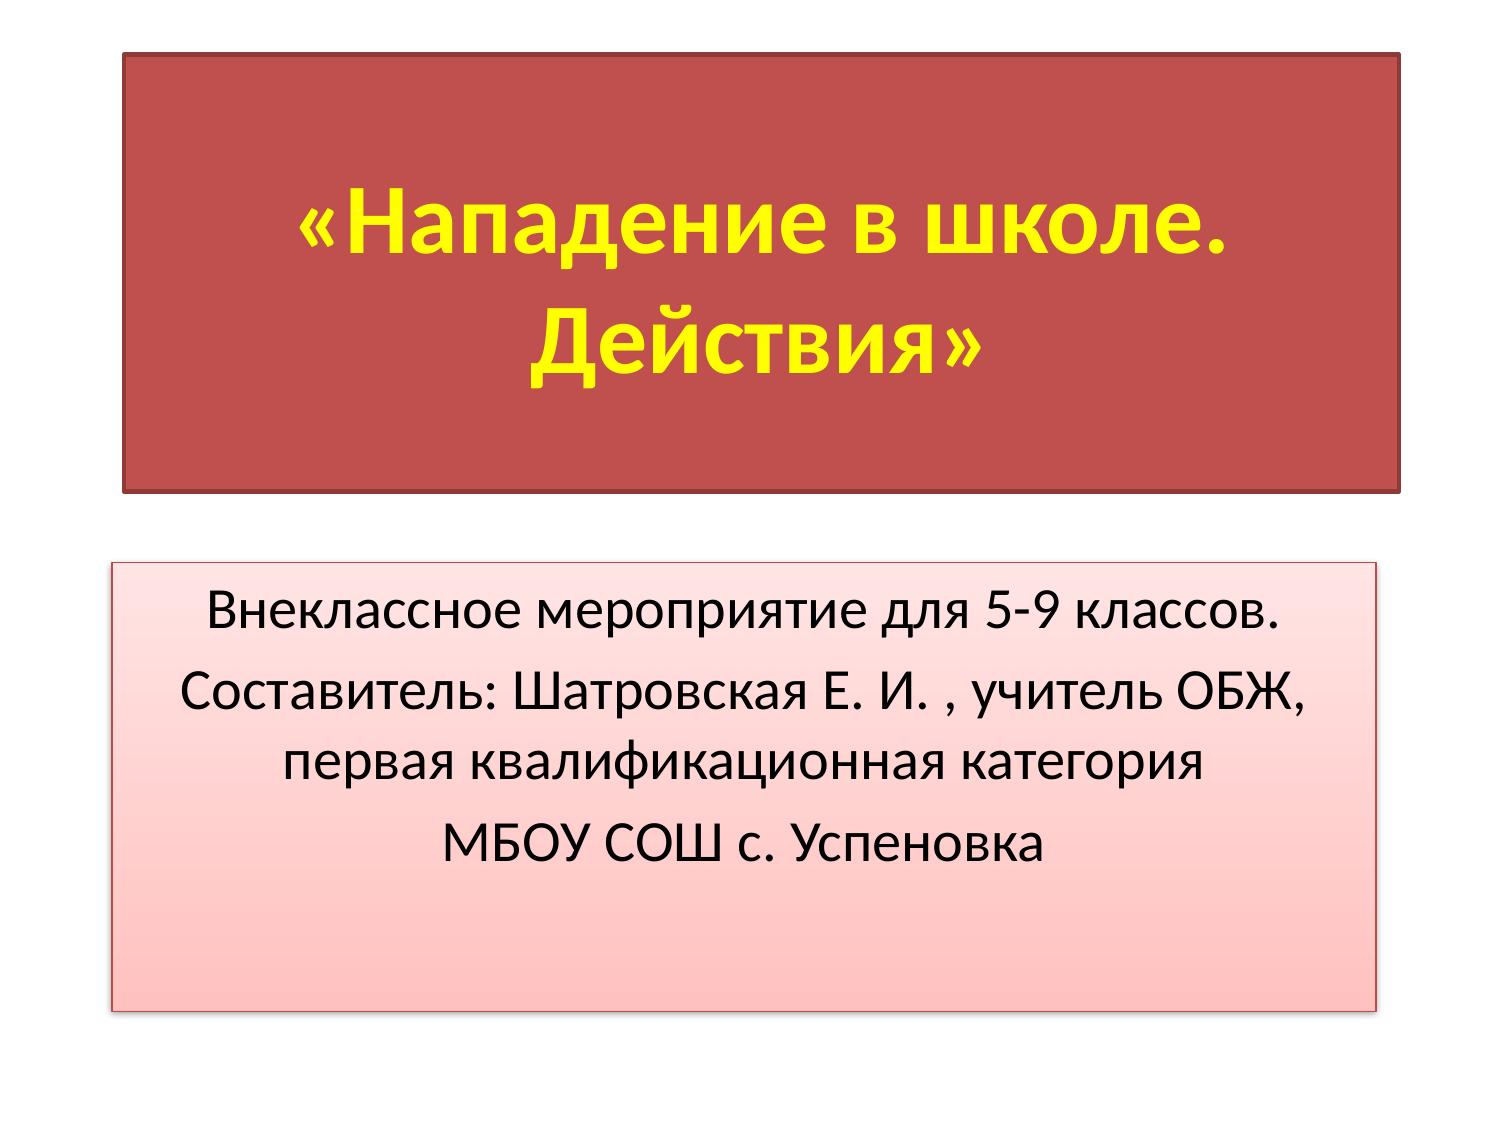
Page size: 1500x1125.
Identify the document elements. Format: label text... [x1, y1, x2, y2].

subtitle Внеклассное мероприятие для 5-9 классов. Составитель: Шатровская Е. И. , учитель ОБЖ, первая квалификационная категория МБОУ СОШ с. Успеновка [111, 562, 1377, 1012]
title «Нападение в школе. Действия» [122, 52, 1401, 494]
